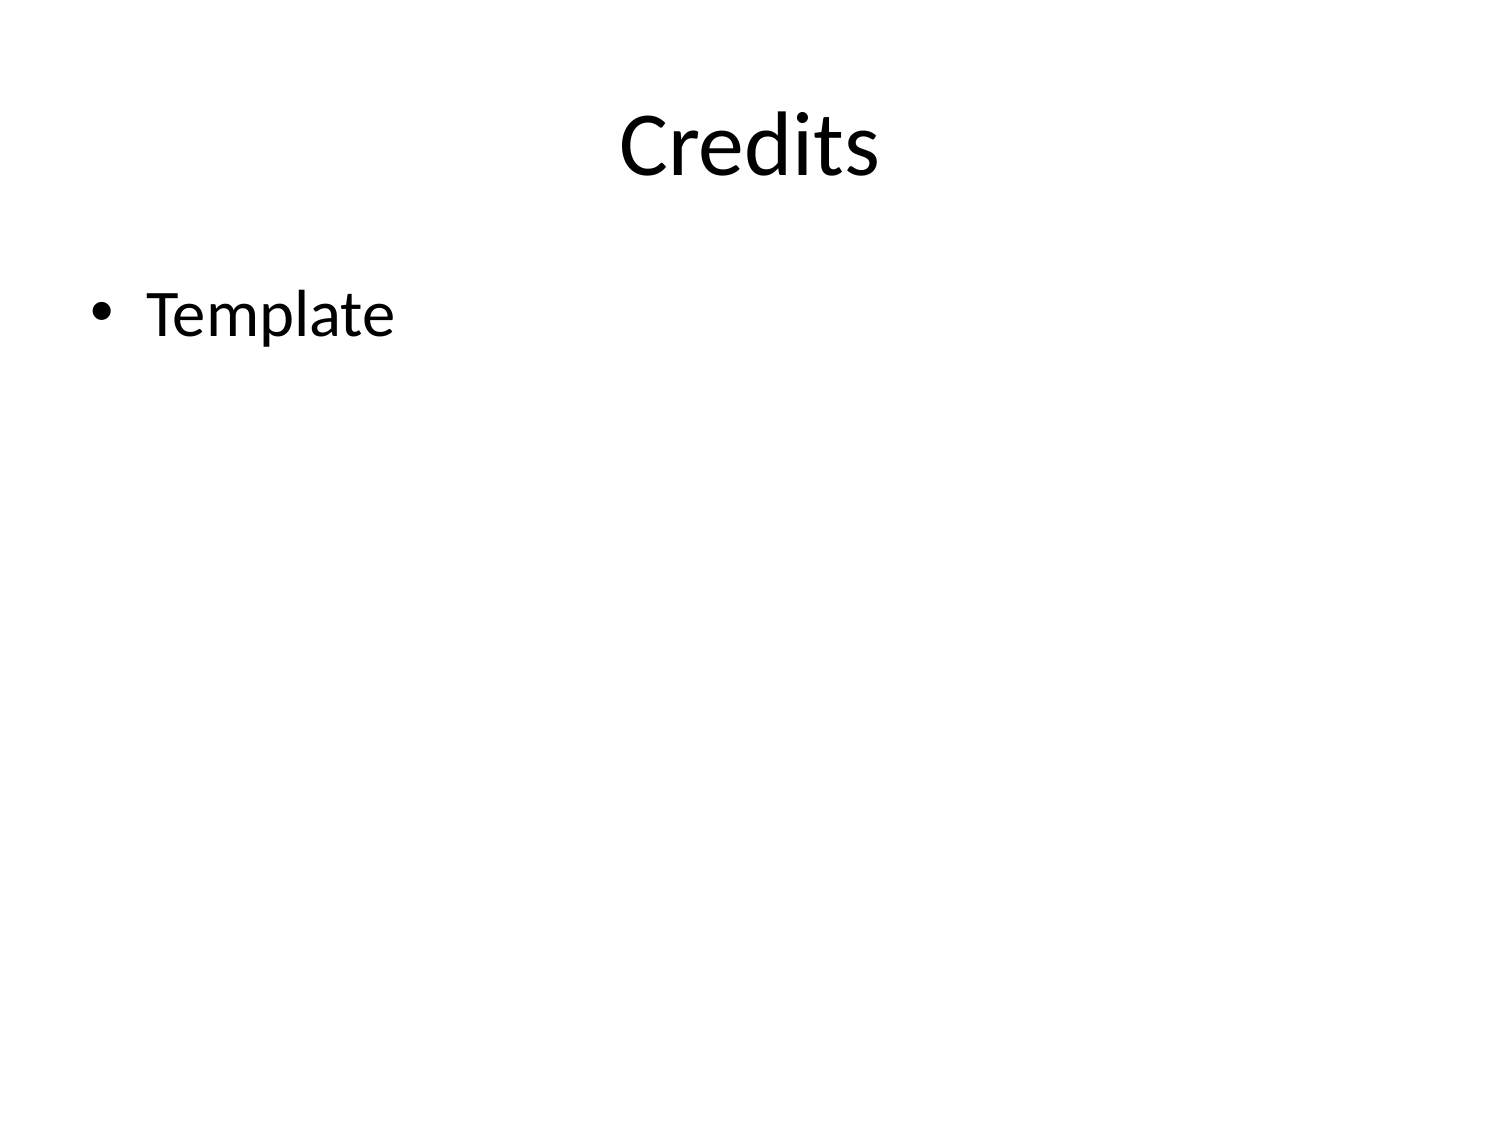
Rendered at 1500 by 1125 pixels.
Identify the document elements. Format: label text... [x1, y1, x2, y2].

title Credits [75, 45, 1425, 233]
list Template [75, 262, 1425, 1005]
